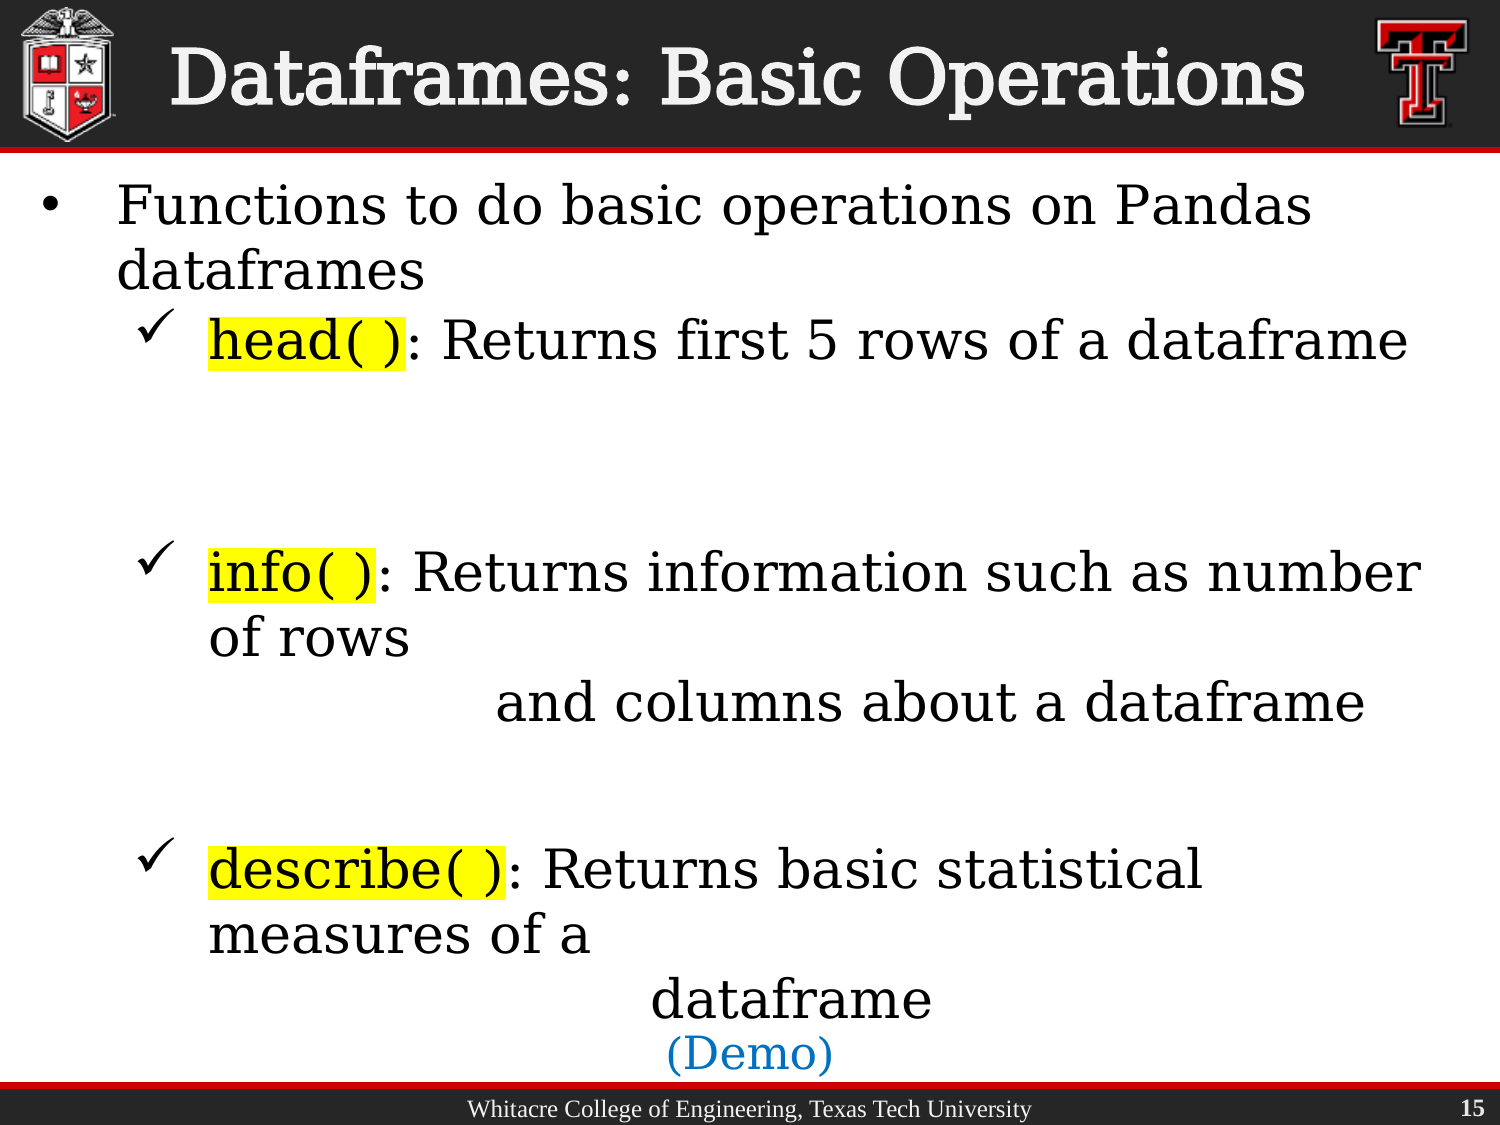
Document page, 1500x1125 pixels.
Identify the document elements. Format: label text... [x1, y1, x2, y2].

slide_number 15 [1392, 1086, 1500, 1125]
text_box info( ): Returns information such as number of rows and columns about a dataframe [118, 529, 1455, 740]
text_box head( ): Returns first 5 rows of a dataframe [118, 308, 1429, 378]
text_box Functions to do basic operations on Pandas dataframes [26, 163, 1443, 308]
picture [1373, 14, 1472, 128]
picture [21, 7, 116, 142]
text_box describe( ): Returns basic statistical measures of a dataframe [118, 827, 1442, 1037]
text_box (Demo) [648, 1037, 852, 1086]
title Dataframes: Basic Operations [151, 6, 1349, 141]
